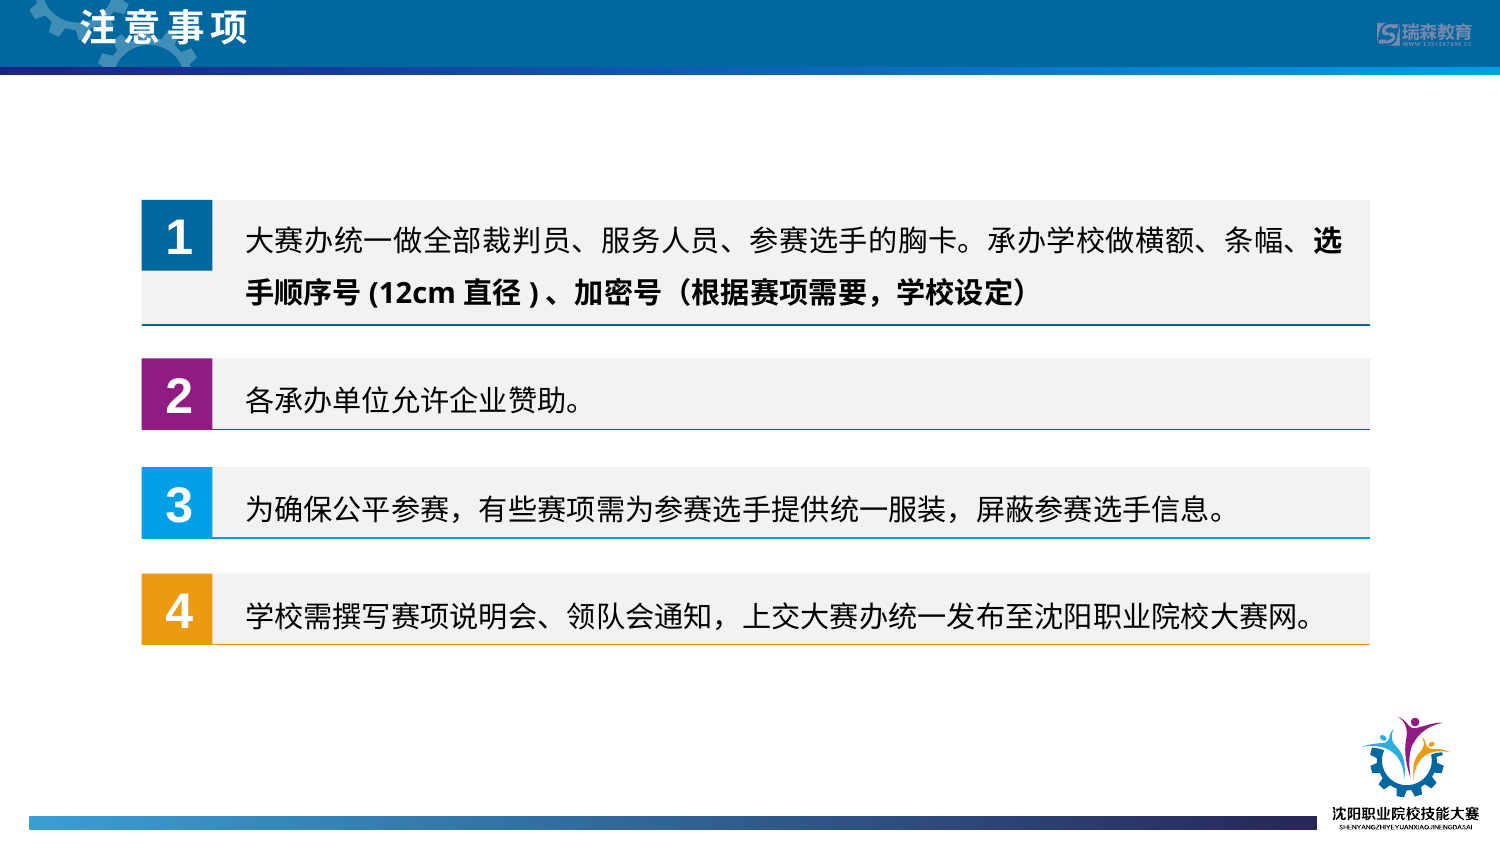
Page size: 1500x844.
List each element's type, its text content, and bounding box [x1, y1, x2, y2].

text_box 各承办单位允许企业赞助。 [230, 357, 1358, 426]
text_box 注意事项 [64, 0, 729, 57]
text_box [209, 465, 214, 537]
text_box 2 [150, 356, 209, 428]
text_box [209, 198, 214, 273]
text_box [214, 571, 1372, 646]
text_box [139, 198, 150, 273]
text_box [139, 198, 1372, 327]
text_box [209, 571, 214, 643]
text_box 4 [150, 571, 209, 643]
text_box [209, 356, 214, 428]
text_box [214, 465, 1372, 540]
text_box 为确保公平参赛，有些赛项需为参赛选手提供统一服装，屏蔽参赛选手信息。 [230, 466, 1358, 534]
text_box 学校需撰写赛项说明会、领队会通知，上交大赛办统一发布至沈阳职业院校大赛网。 [230, 573, 1371, 641]
text_box 1 [150, 197, 209, 273]
text_box [139, 356, 150, 431]
text_box 3 [150, 464, 209, 537]
text_box [139, 571, 150, 646]
text_box [139, 465, 150, 540]
text_box [214, 356, 1372, 431]
text_box 大赛办统一做全部裁判员、服务人员、参赛选手的胸卡。承办学校做横额、条幅、选手顺序号(12cm直径)、加密号（根据赛项需要，学校设定） [230, 197, 1358, 317]
